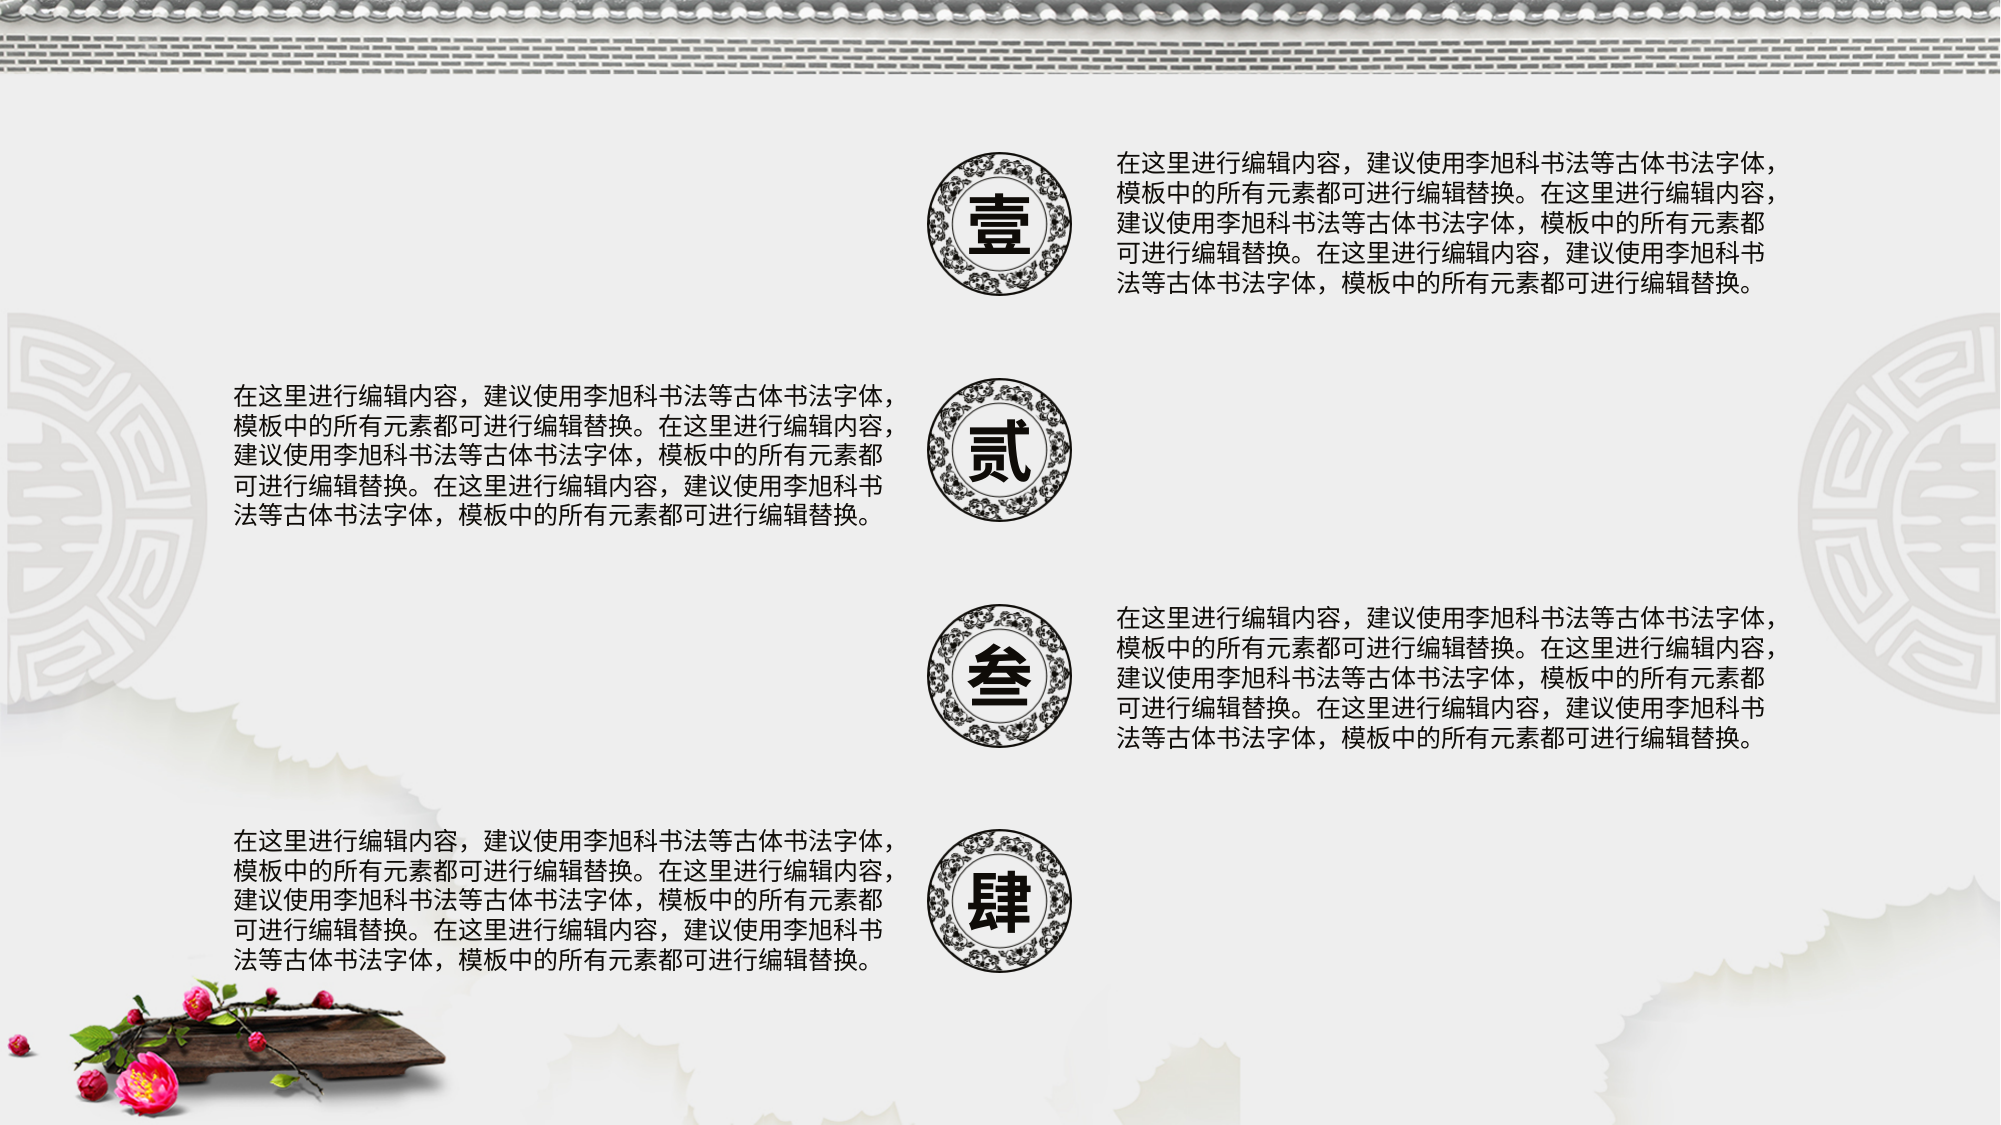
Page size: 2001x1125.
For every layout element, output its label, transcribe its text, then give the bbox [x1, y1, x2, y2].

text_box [927, 152, 1072, 296]
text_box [927, 378, 1072, 522]
text_box 在这里进行编辑内容，建议使用李旭科书法等古体书法字体，模板中的所有元素都可进行编辑替换。在这里进行编辑内容，建议使用李旭科书法等古体书法字体，模板中的所有元素都可进行编辑替换。在这里进行编辑内容，建议使用李旭科书法等古体书法字体，模板中的所有元素都可进行编辑替换。 [203, 372, 899, 538]
text_box 在这里进行编辑内容，建议使用李旭科书法等古体书法字体，模板中的所有元素都可进行编辑替换。在这里进行编辑内容，建议使用李旭科书法等古体书法字体，模板中的所有元素都可进行编辑替换。在这里进行编辑内容，建议使用李旭科书法等古体书法字体，模板中的所有元素都可进行编辑替换。 [1101, 140, 1797, 305]
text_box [927, 604, 1072, 748]
picture [0, 0, 2001, 1125]
text_box 在这里进行编辑内容，建议使用李旭科书法等古体书法字体，模板中的所有元素都可进行编辑替换。在这里进行编辑内容，建议使用李旭科书法等古体书法字体，模板中的所有元素都可进行编辑替换。在这里进行编辑内容，建议使用李旭科书法等古体书法字体，模板中的所有元素都可进行编辑替换。 [1101, 595, 1797, 760]
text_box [927, 829, 1072, 973]
text_box 在这里进行编辑内容，建议使用李旭科书法等古体书法字体，模板中的所有元素都可进行编辑替换。在这里进行编辑内容，建议使用李旭科书法等古体书法字体，模板中的所有元素都可进行编辑替换。在这里进行编辑内容，建议使用李旭科书法等古体书法字体，模板中的所有元素都可进行编辑替换。 [203, 817, 899, 983]
